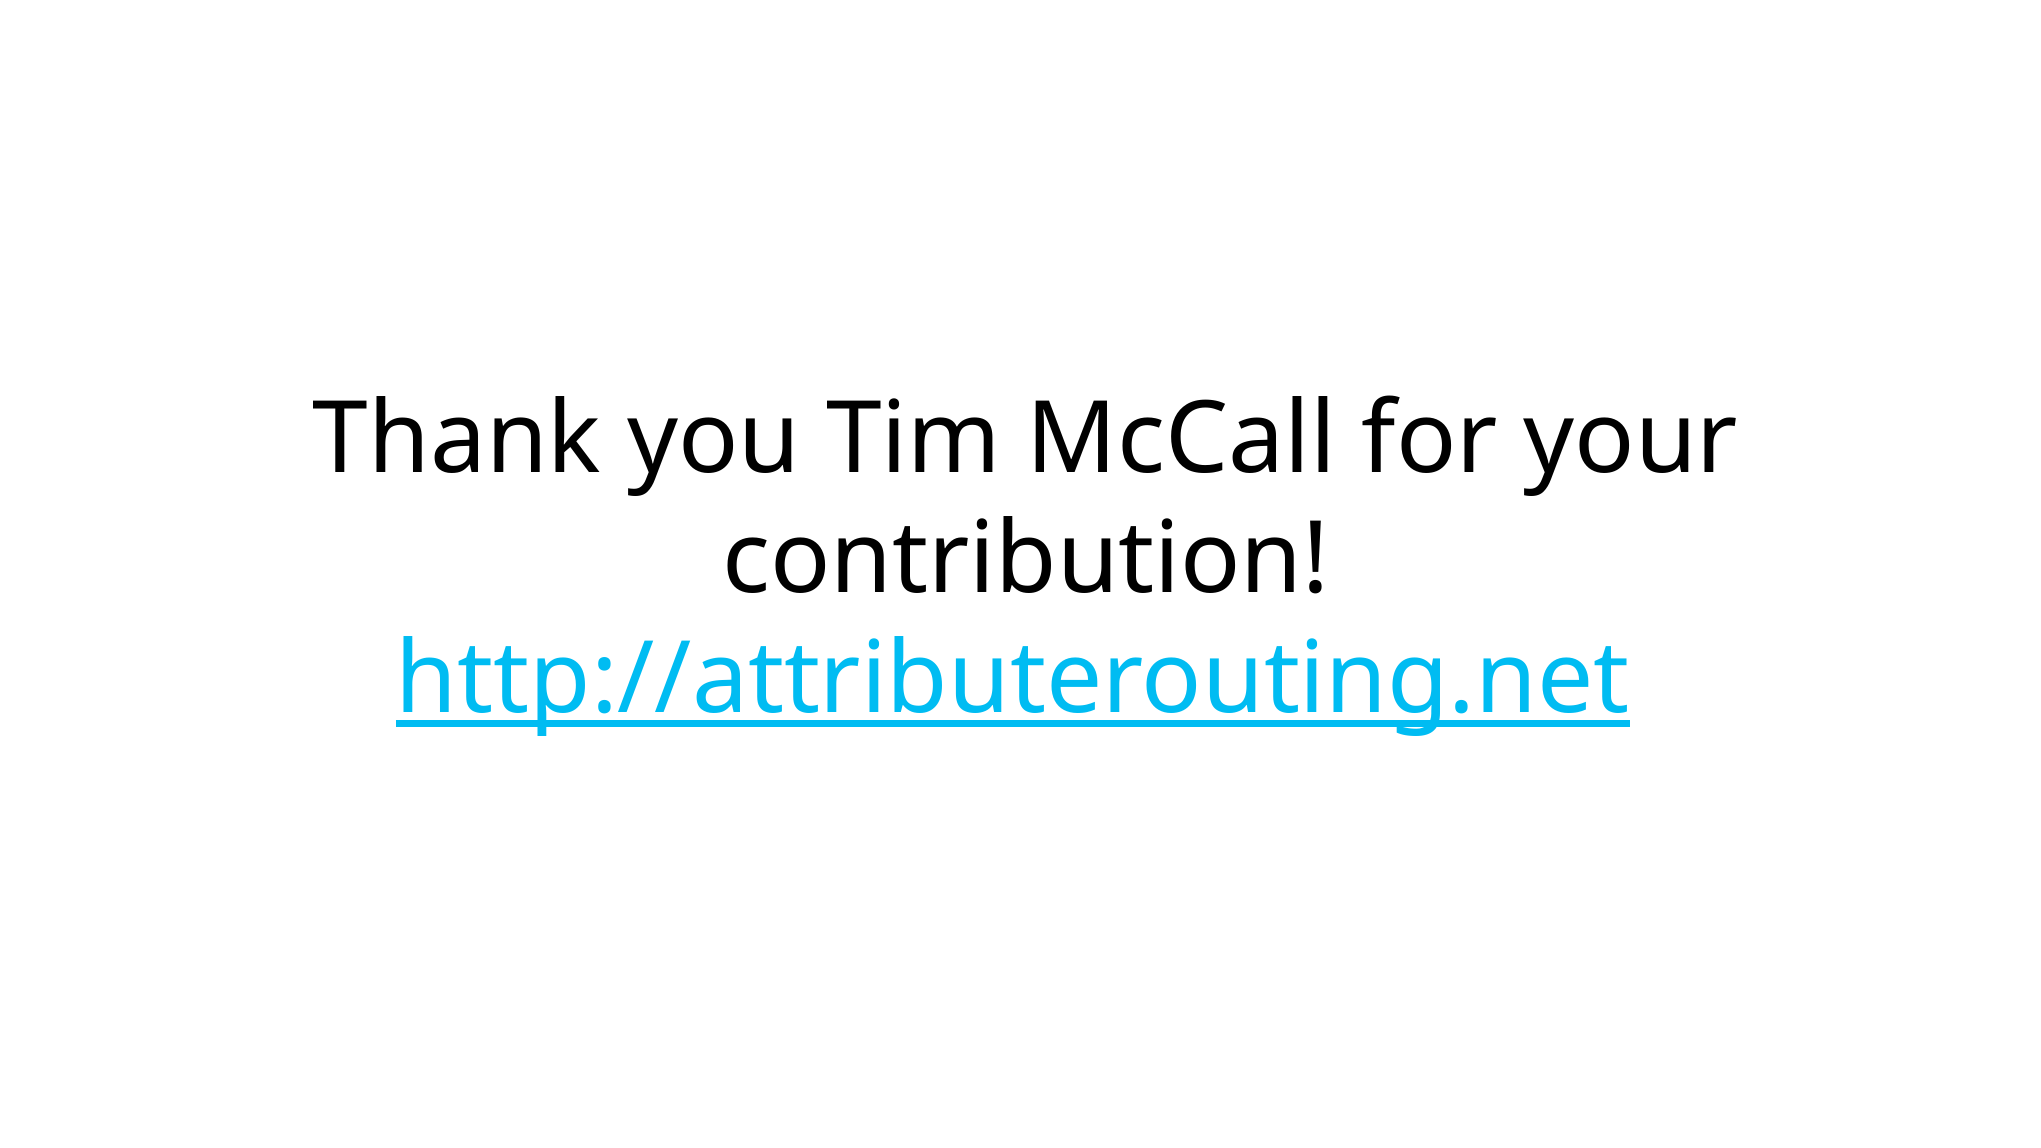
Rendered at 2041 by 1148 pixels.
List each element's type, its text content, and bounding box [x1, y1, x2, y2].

title Thank you Tim McCall for your contribution! http://attributerouting.net [145, 348, 1908, 499]
